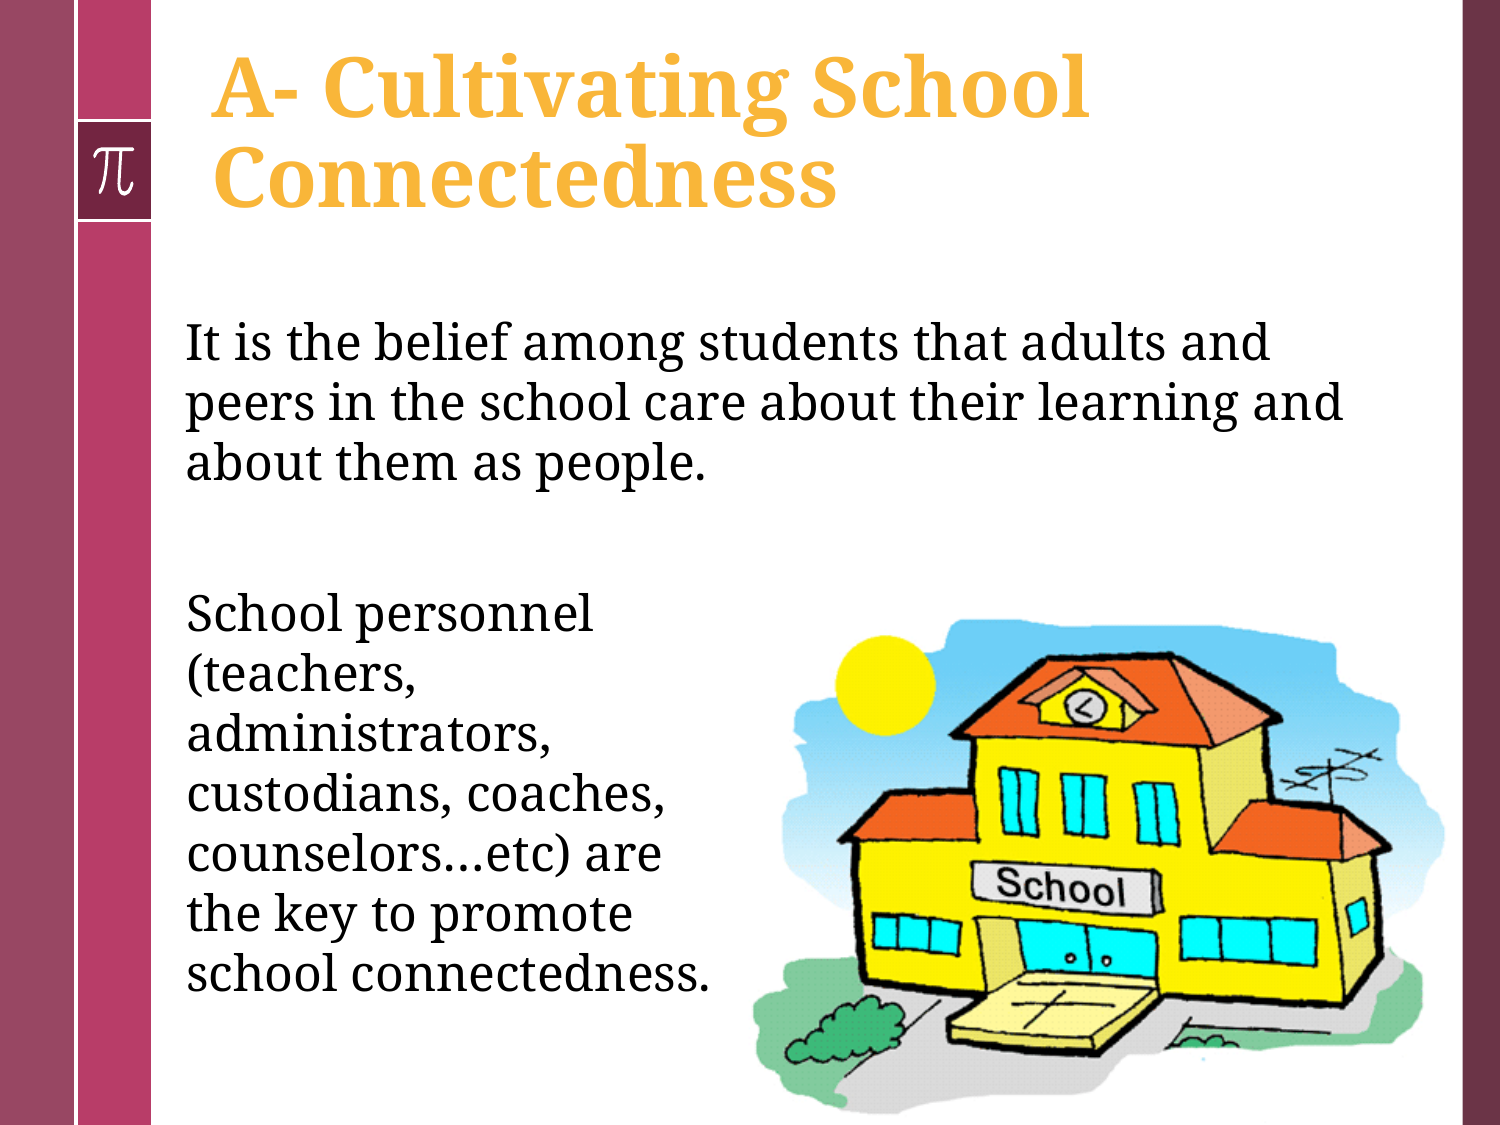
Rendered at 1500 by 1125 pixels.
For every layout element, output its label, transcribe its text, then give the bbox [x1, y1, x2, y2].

text_box School personnel (teachers, administrators, custodians, coaches, counselors…etc) are the key to promote school connectedness. [171, 574, 727, 1009]
title A- Cultivating School Connectedness [196, 29, 1400, 233]
text_box It is the belief among students that adults and peers in the school care about their learning and about them as people. [171, 302, 1400, 498]
picture [738, 617, 1457, 1125]
